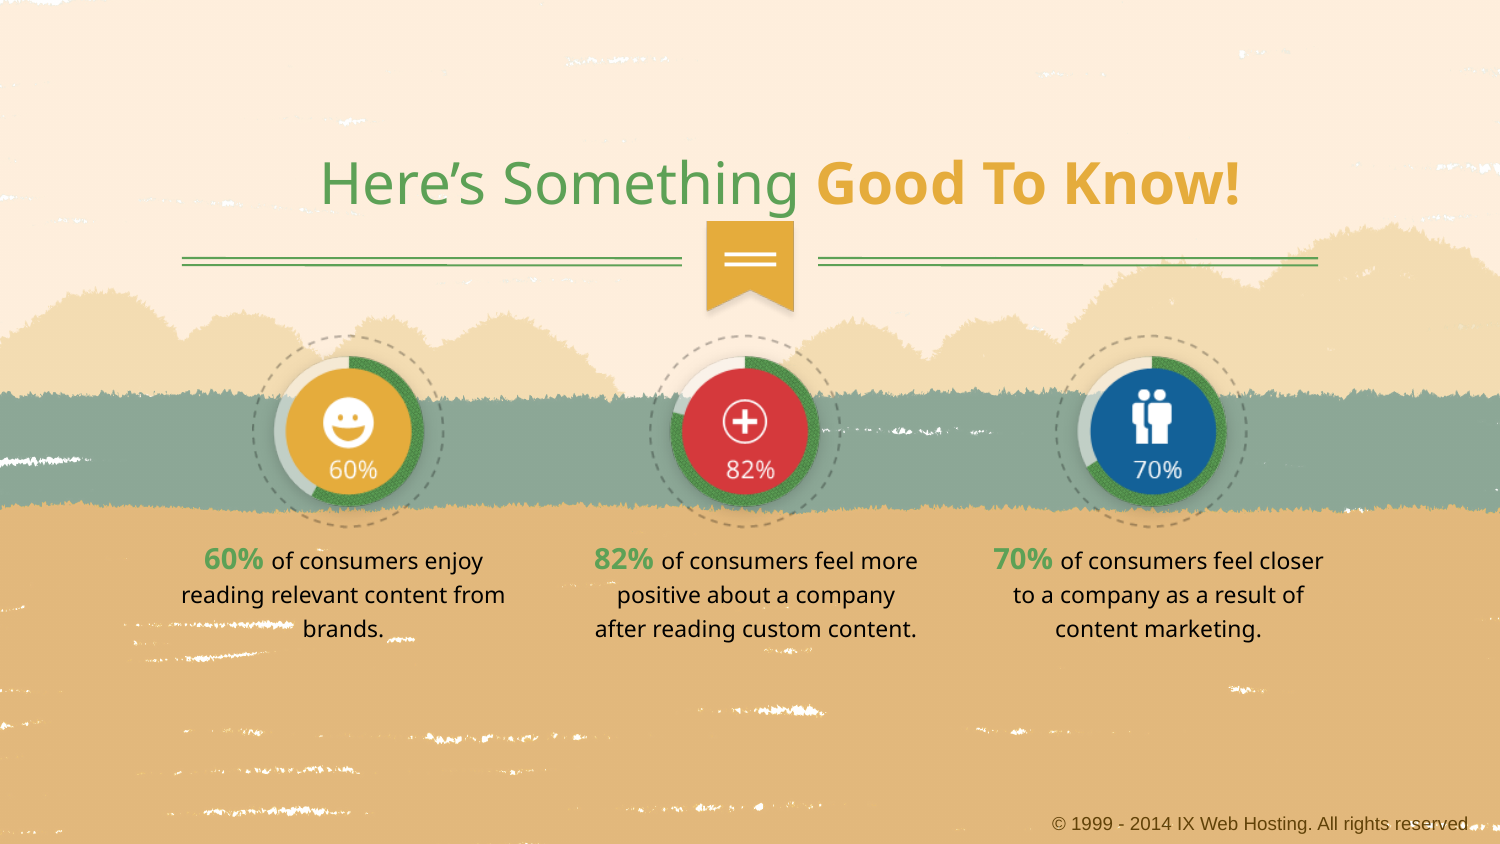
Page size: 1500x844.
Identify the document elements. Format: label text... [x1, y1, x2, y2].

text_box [181, 221, 1319, 323]
picture [0, 0, 1500, 844]
text_box 82% of consumers feel more positive about a company after reading custom content. [574, 538, 938, 649]
text_box © 1999 - 2014 IX Web Hosting. All rights reserved [1037, 804, 1500, 842]
text_box Here’s Something Good To Know! [304, 138, 1338, 224]
text_box 60% of consumers enjoy reading relevant content from brands. [162, 534, 525, 649]
text_box 70% of consumers feel closer to a company as a result of content marketing. [977, 534, 1341, 649]
